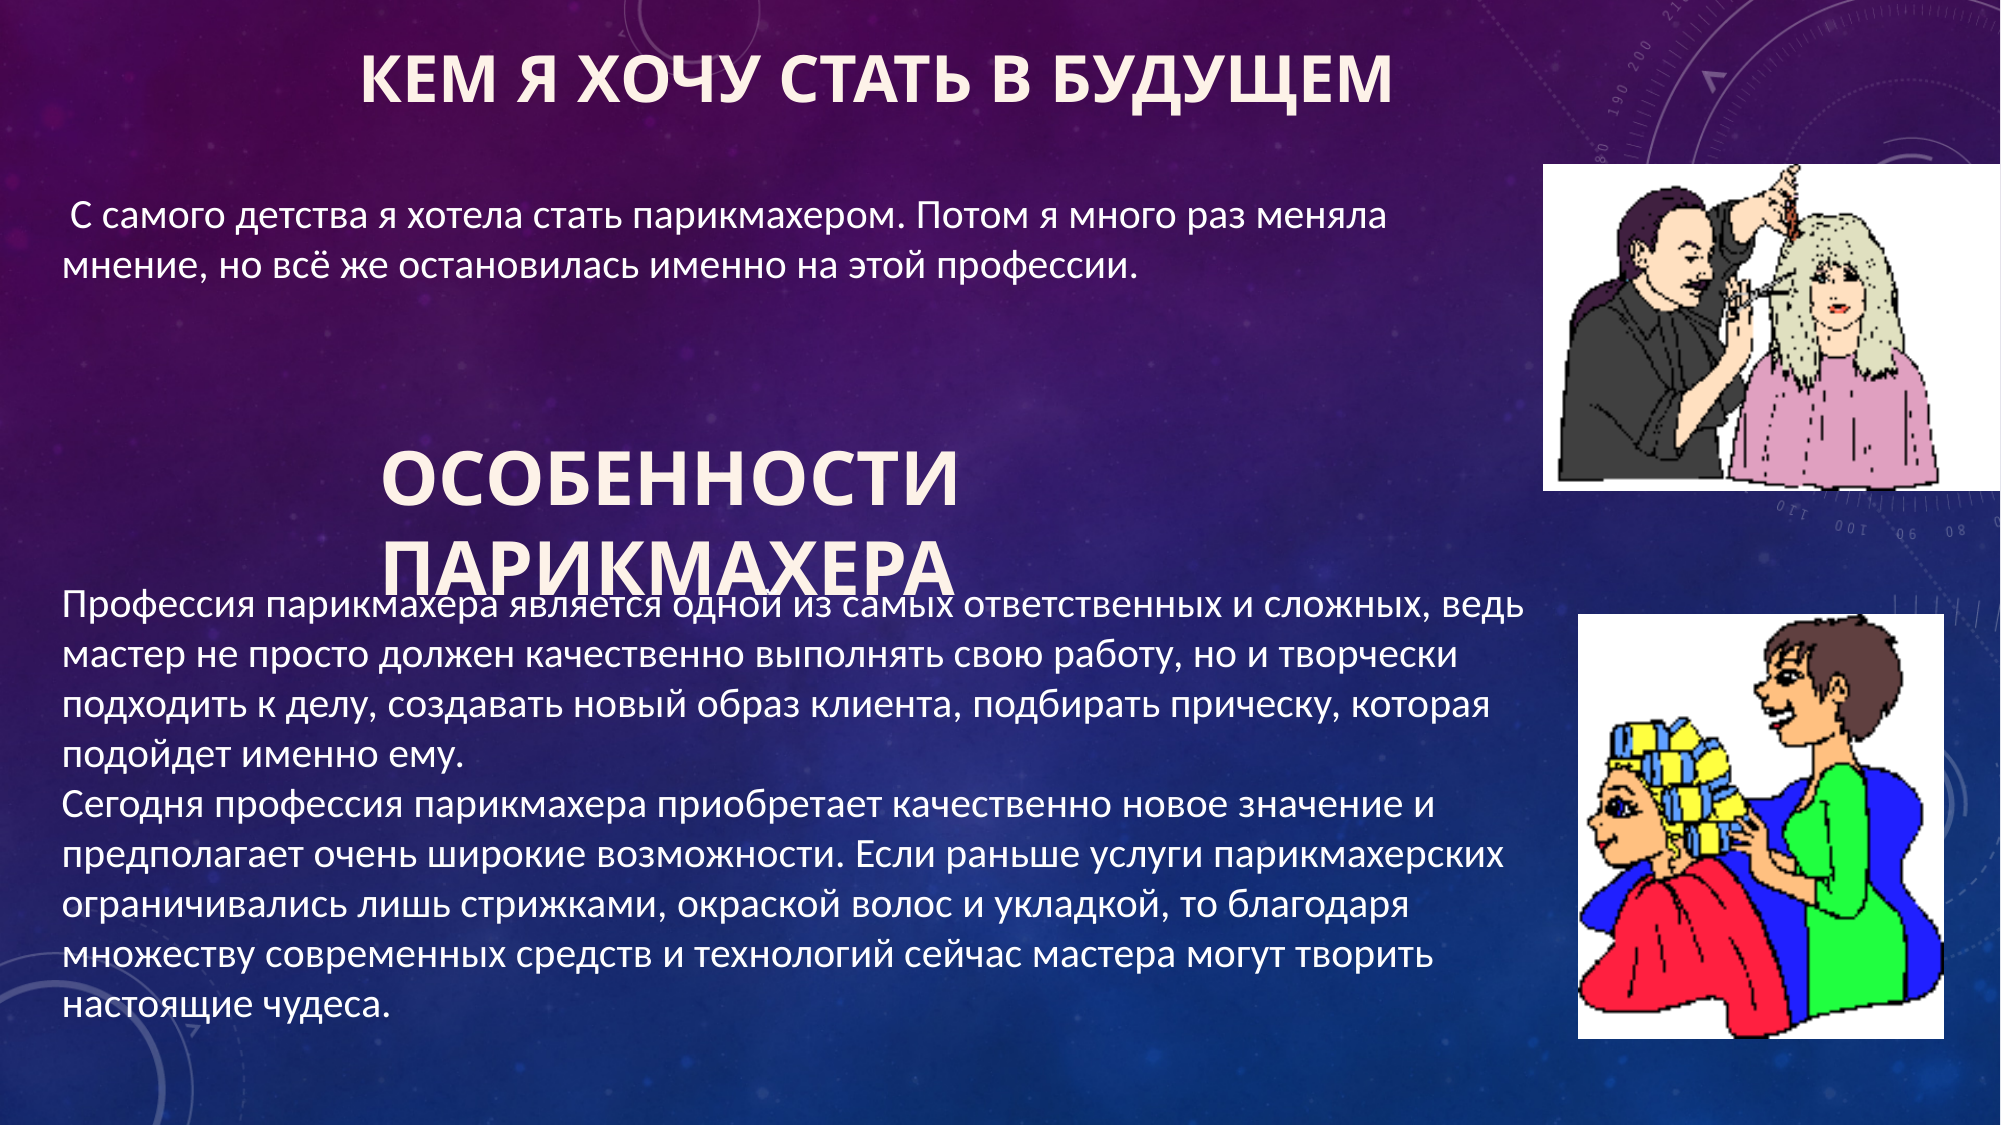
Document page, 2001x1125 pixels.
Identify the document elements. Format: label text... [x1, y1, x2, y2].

text_box Профессия парикмахера является одной из самых ответственных и сложных, ведь мастер не просто должен качественно выполнять свою работу, но и творчески подходить к делу, создавать новый образ клиента, подбирать прическу, которая подойдет именно ему. Сегодня профессия парикмахера приобретает качественно новое значение и предполагает очень широкие возможности. Если раньше услуги парикмахерских ограничивались лишь стрижками, окраской волос и укладкой, то благодаря множеству современных средств и технологий сейчас мастера могут творить настоящие чудеса. [46, 568, 1544, 1034]
picture [0, 0, 2001, 1125]
text_box С самого детства я хотела стать парикмахером. Потом я много раз меняла мнение, но всё же остановилась именно на этой профессии. [46, 179, 1523, 294]
text_box Особенности парикмахера [364, 423, 1523, 568]
title Кем я хочу стать в будущем [343, 0, 1544, 154]
